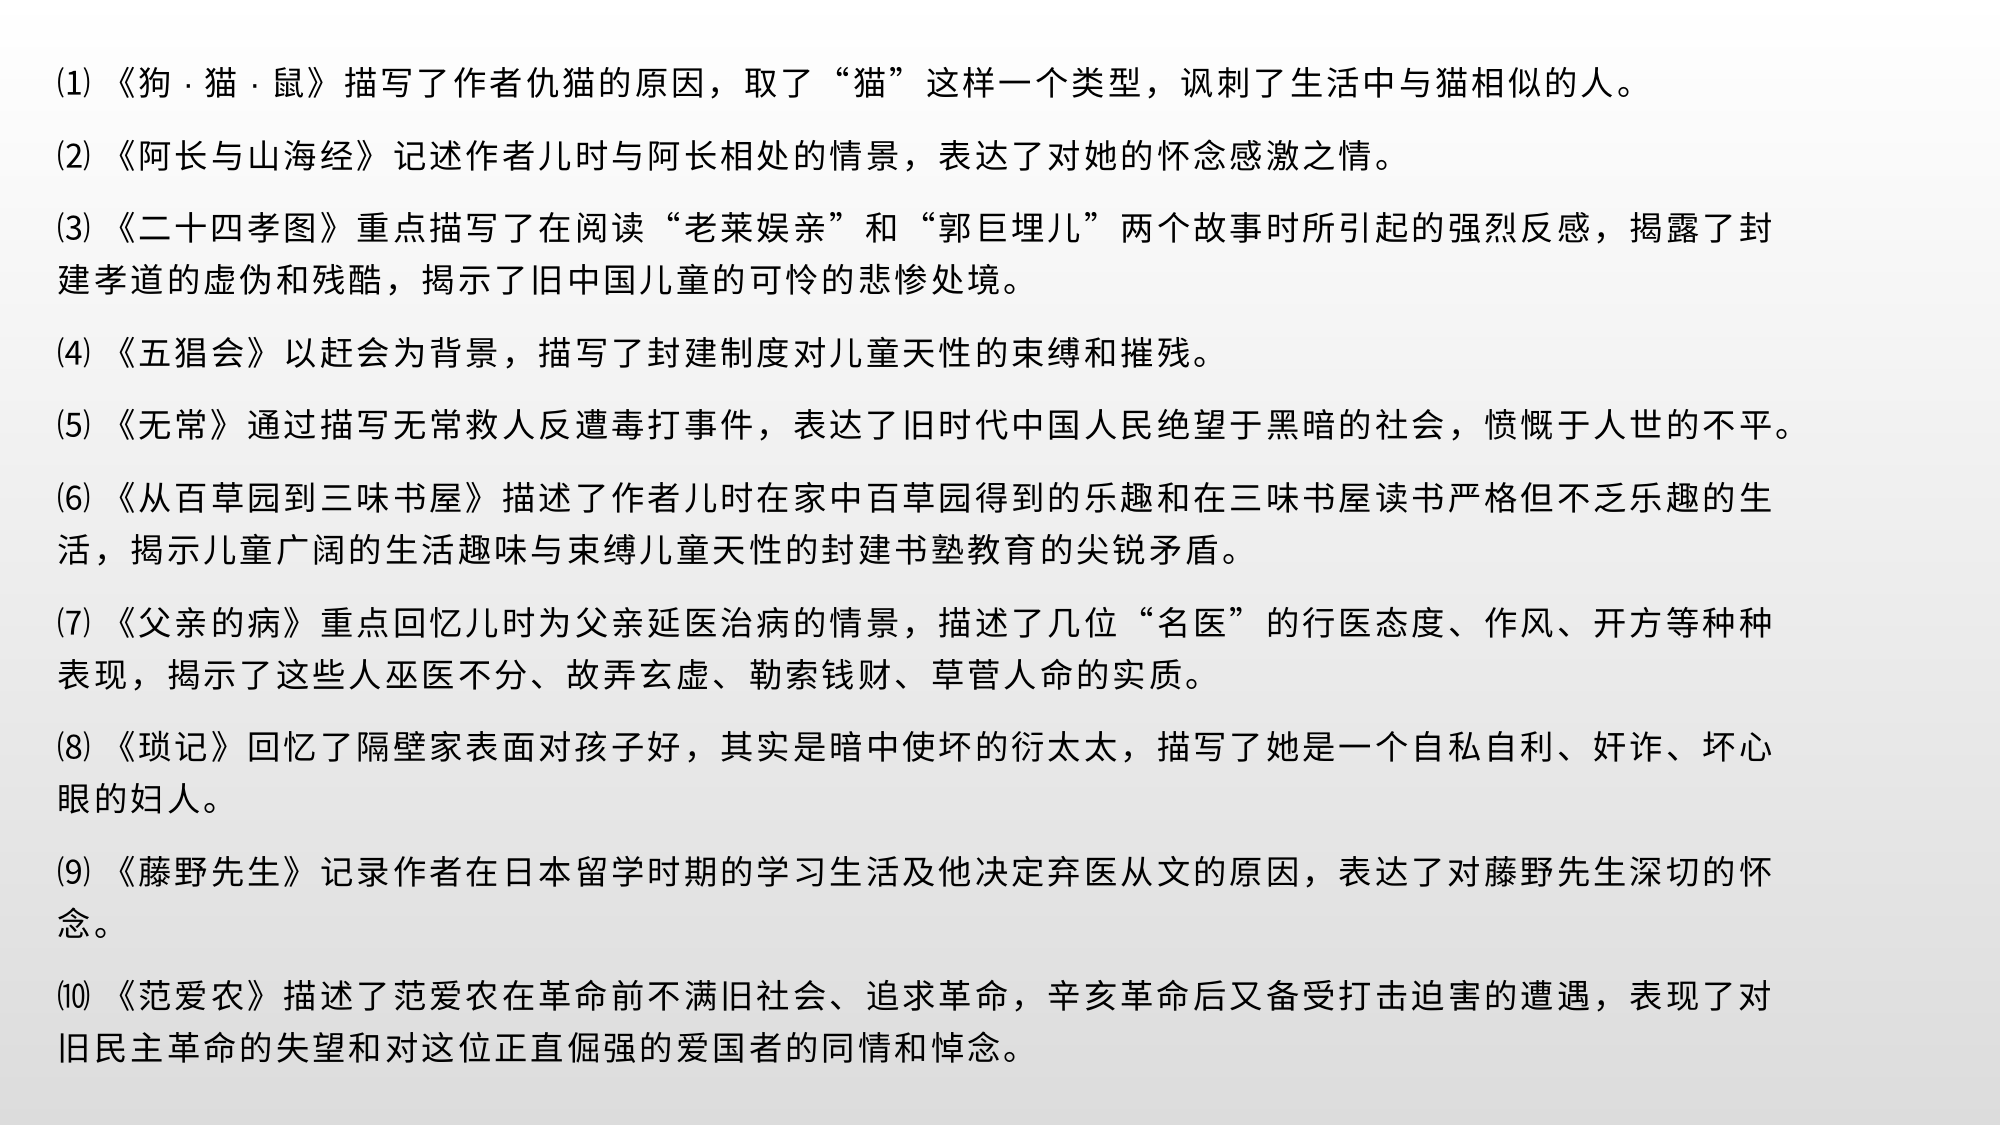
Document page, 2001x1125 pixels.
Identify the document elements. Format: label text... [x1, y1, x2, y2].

list ⑴《狗·猫·鼠》描写了作者仇猫的原因，取了“猫”这样一个类型，讽刺了生活中与猫相似的人。 ⑵《阿长与山海经》记述作者儿时与阿长相处的情景，表达了对她的怀念感激之情。 ⑶《二十四孝图》重点描写了在阅读“老莱娱亲”和“郭巨埋儿”两个故事时所引起的强烈反感，揭露了封建孝道的虚伪和残酷，揭示了旧中国儿童的可怜的悲惨处境。 ⑷《五猖会》以赶会为背景，描写了封建制度对儿童天性的束缚和摧残。 ⑸《无常》通过描写无常救人反遭毒打事件，表达了旧时代中国人民绝望于黑暗的社会，愤慨于人世的不平。 ⑹《从百草园到三味书屋》描述了作者儿时在家中百草园得到的乐趣和在三味书屋读书严格但不乏乐趣的生活，揭示儿童广阔的生活趣味与束缚儿童天性的封建书塾教育的尖锐矛盾。 ⑺《父亲的病》重点回忆儿时为父亲延医治病的情景，描述了几位“名医”的行医态度、作风、开方等种种表现，揭示了这些人巫医不分、故弄玄虚、勒索钱财、草菅人命的实质。 ⑻《琐记》回忆了隔壁家表面对孩子好，其实是暗中使坏的衍太太，描写了她是一个自私自利、奸诈、坏心眼的妇人。 ⑼《藤野先生》记录作者在日本留学时期的学习生活及他决定弃医从文的原因，表达了对藤野先生深切的怀念。 ⑽《范爱农》描述了范爱农在革命前不满旧社会、追求革命，辛亥革命后又备受打击迫害的遭遇，表现了对旧民主革命的失望和对这位正直倔强的爱国者的同情和悼念。 [41, 43, 1822, 221]
